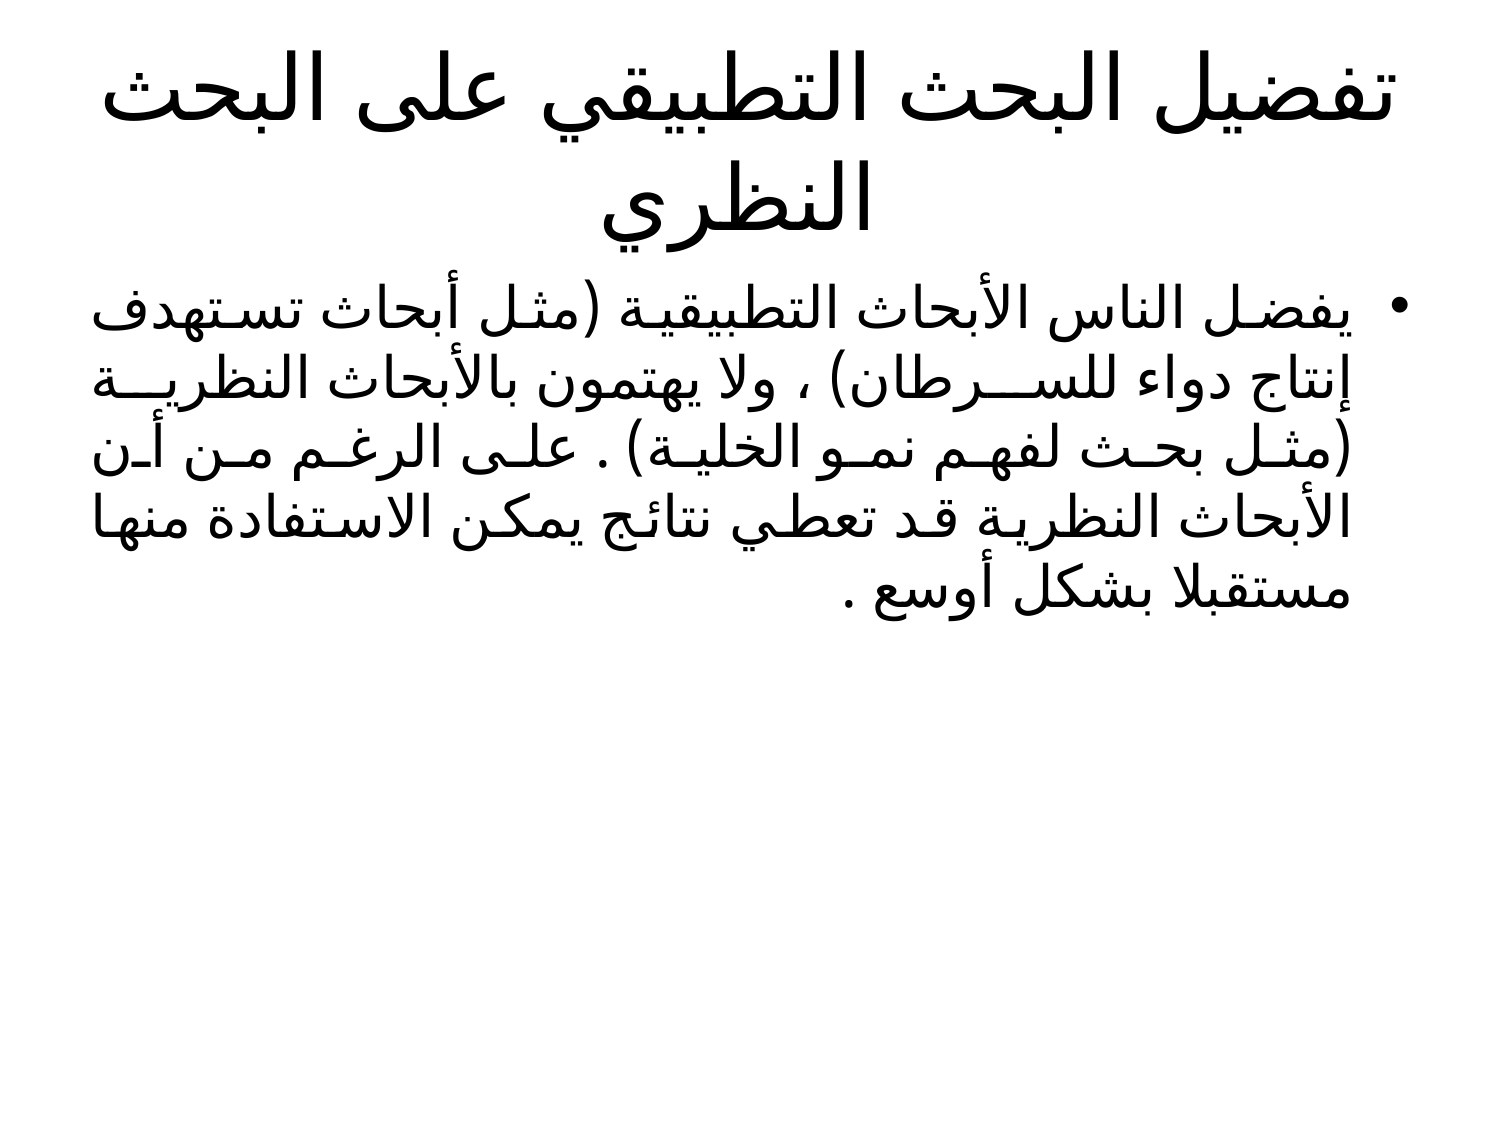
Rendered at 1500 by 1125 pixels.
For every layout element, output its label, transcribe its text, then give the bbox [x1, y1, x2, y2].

title تفضيل البحث التطبيقي على البحث النظري [75, 45, 1425, 233]
list يفضل الناس الأبحاث التطبيقية (مثل أبحاث تستهدف إنتاج دواء للسرطان) ، ولا يهتمون بالأبحاث النظرية (مثل بحث لفهم نمو الخلية) . على الرغم من أن الأبحاث النظرية قد تعطي نتائج يمكن الاستفادة منها مستقبلا بشكل أوسع . [75, 262, 1425, 1005]
